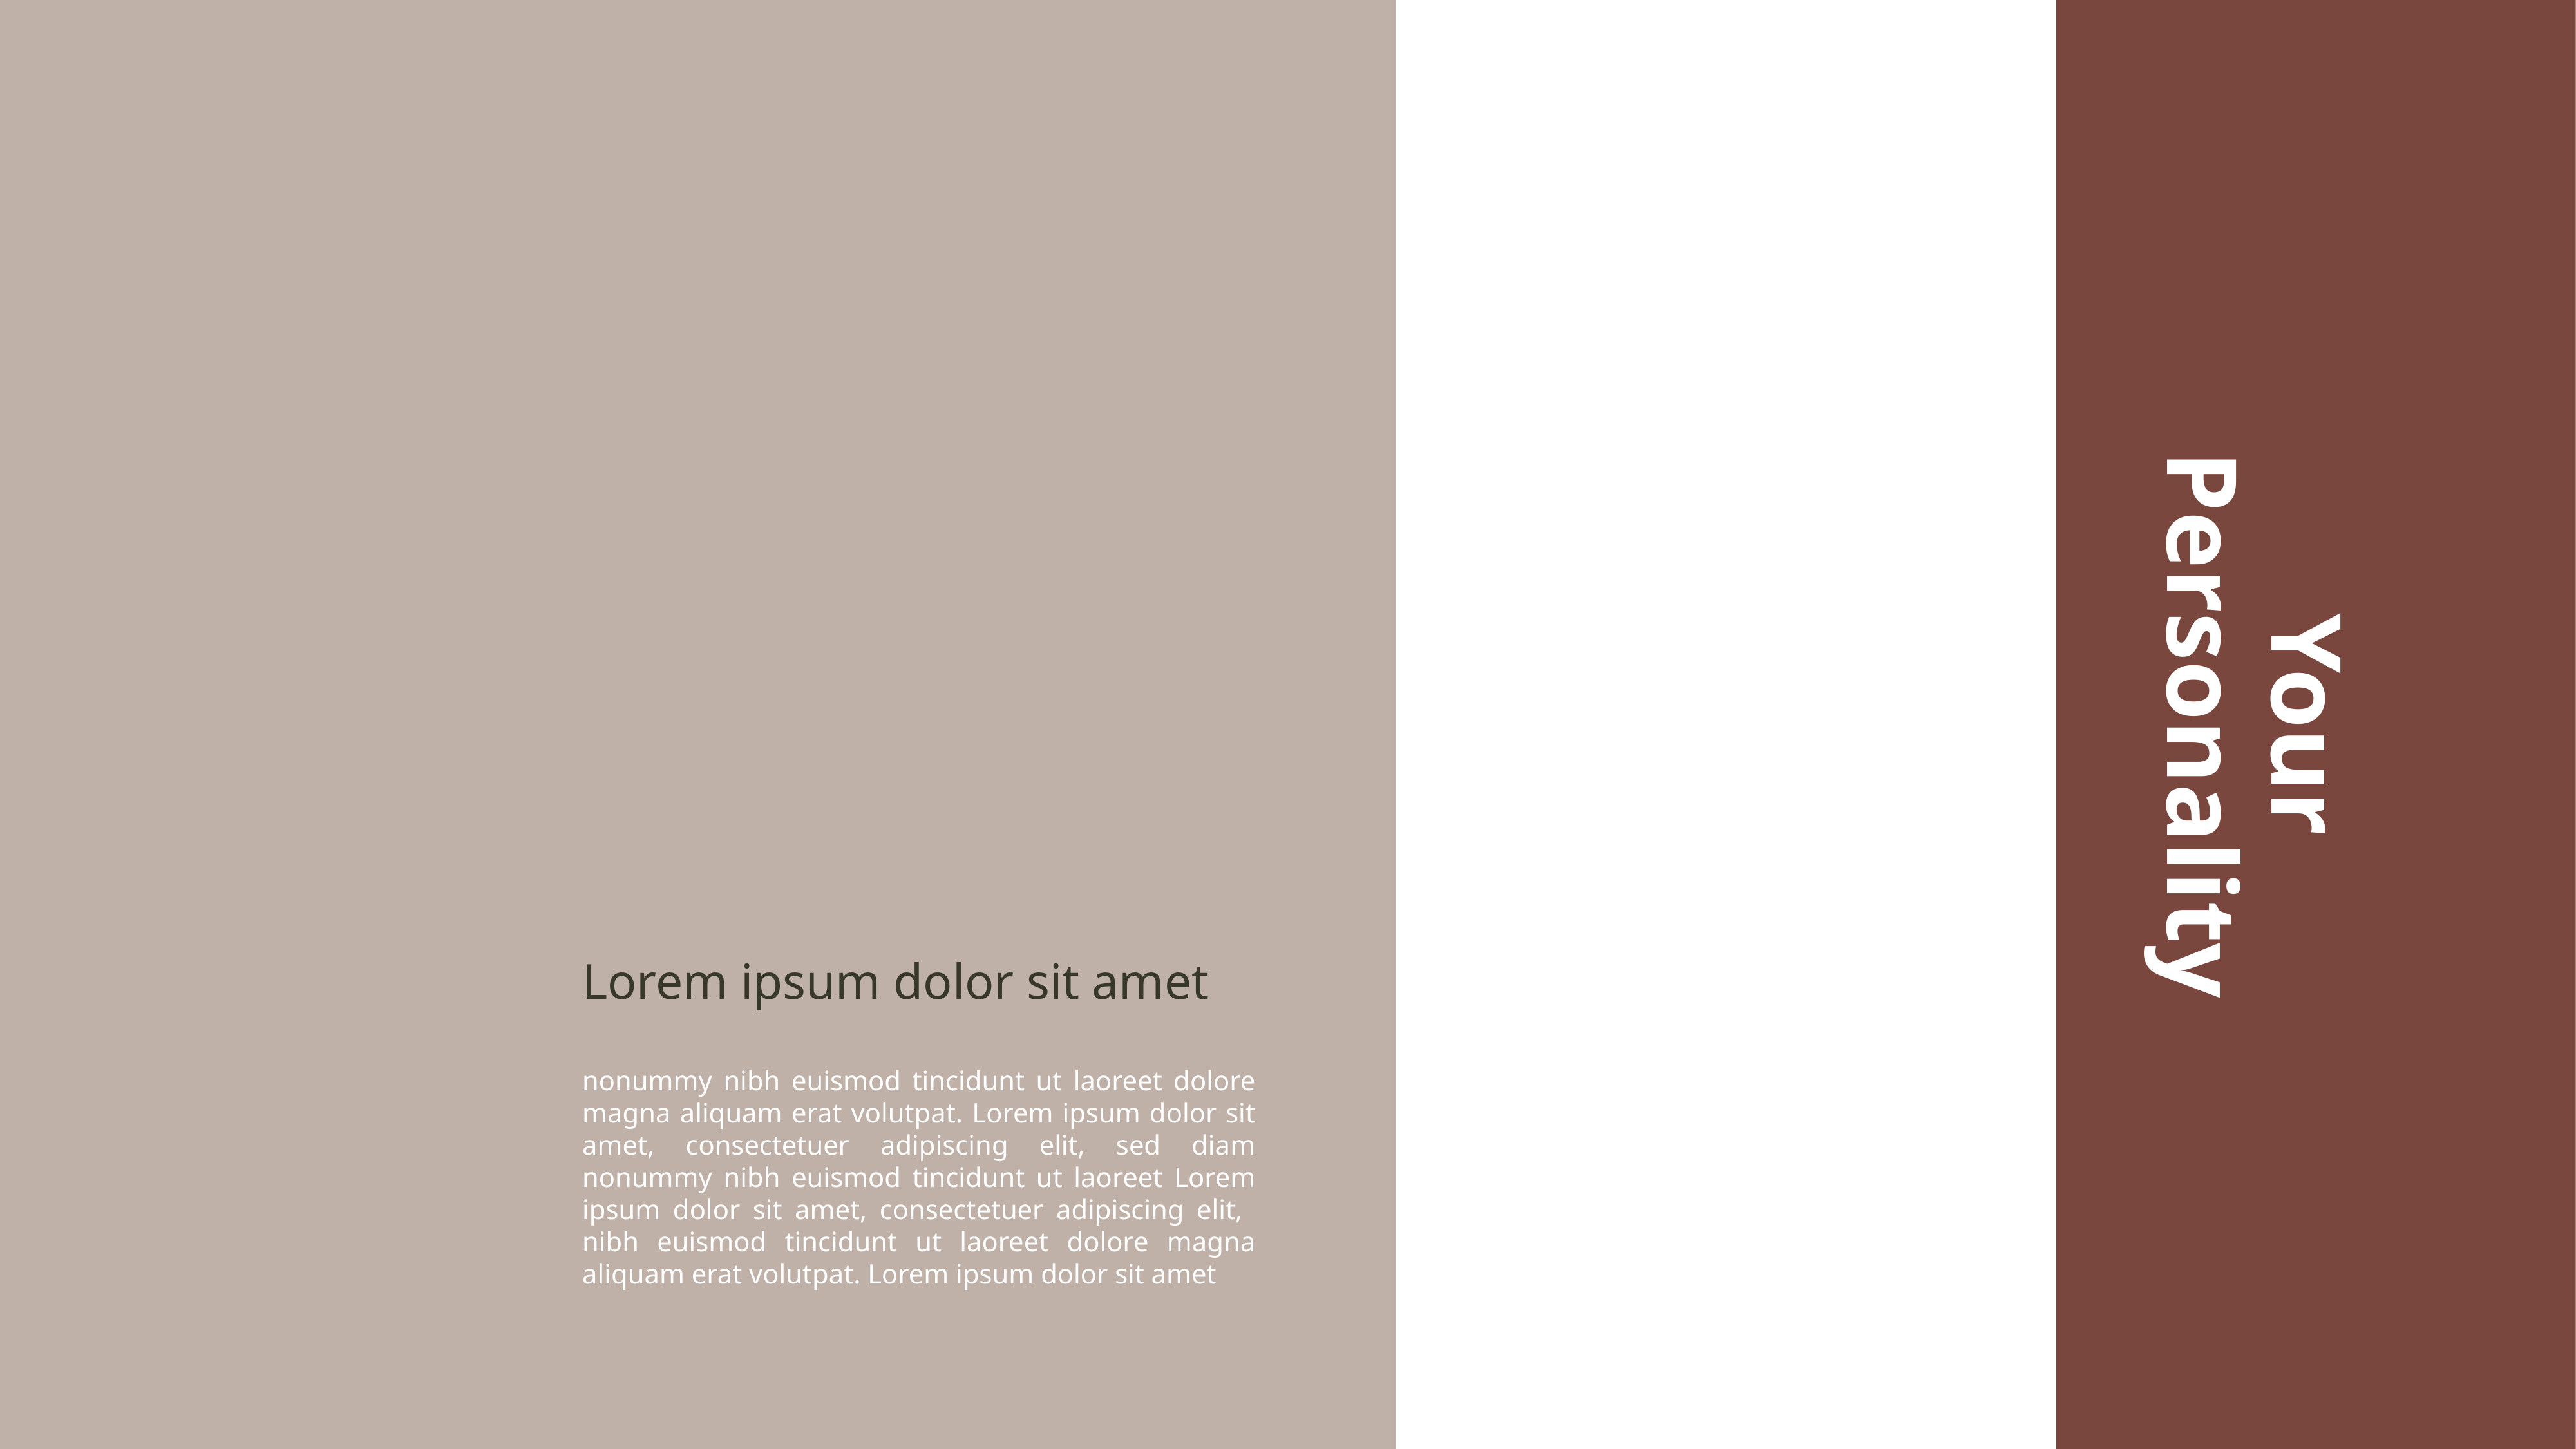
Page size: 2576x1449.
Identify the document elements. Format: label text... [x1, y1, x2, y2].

text_box [2056, 0, 2576, 1449]
text_box Your Personality [2139, 377, 2360, 1072]
text_box [0, 0, 1396, 1449]
text_box Lorem ipsum dolor sit amet [573, 952, 1264, 1054]
picture [1396, 0, 2056, 1449]
text_box nonummy nibh euismod tincidunt ut laoreet dolore magna aliquam erat volutpat. Lorem ipsum dolor sit amet, consectetuer adipiscing elit, sed diam nonummy nibh euismod tincidunt ut laoreet Lorem ipsum dolor sit amet, consectetuer adipiscing elit, nibh euismod tincidunt ut laoreet dolore magna aliquam erat volutpat. Lorem ipsum dolor sit amet [573, 1059, 1265, 1356]
